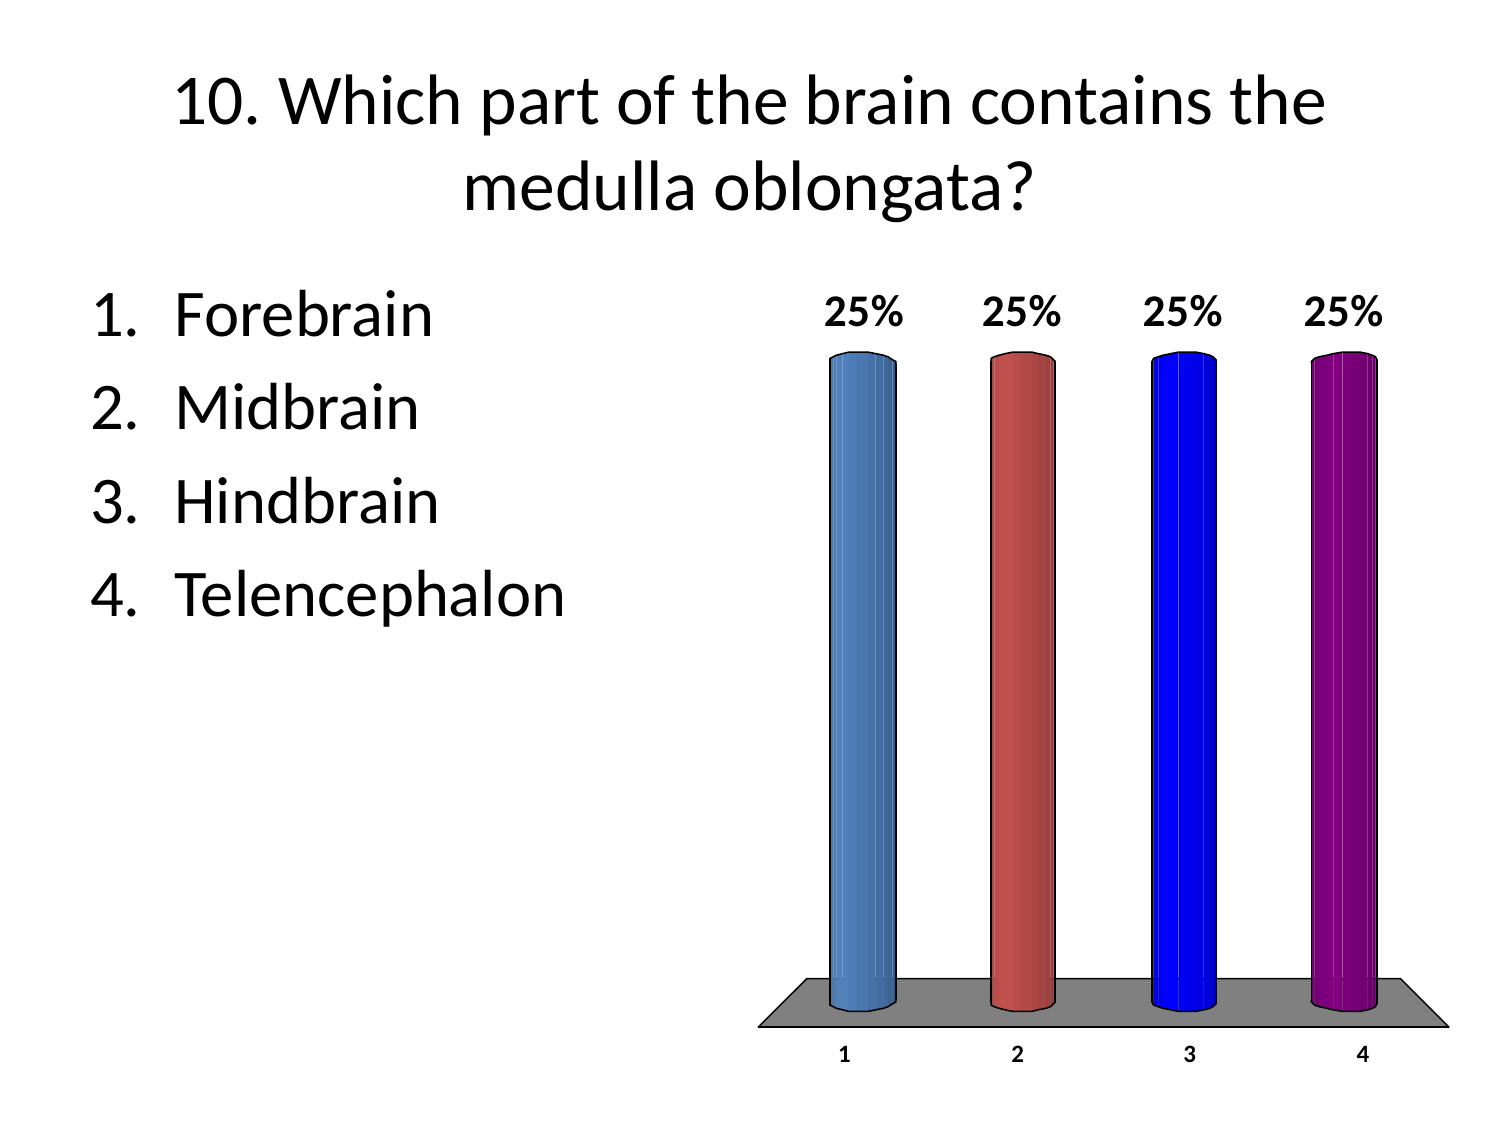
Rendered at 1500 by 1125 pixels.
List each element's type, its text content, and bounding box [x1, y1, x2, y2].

title 10. Which part of the brain contains the medulla oblongata? [75, 45, 1425, 233]
list Forebrain Midbrain Hindbrain Telencephalon [75, 262, 750, 1005]
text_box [739, 270, 1490, 1115]
